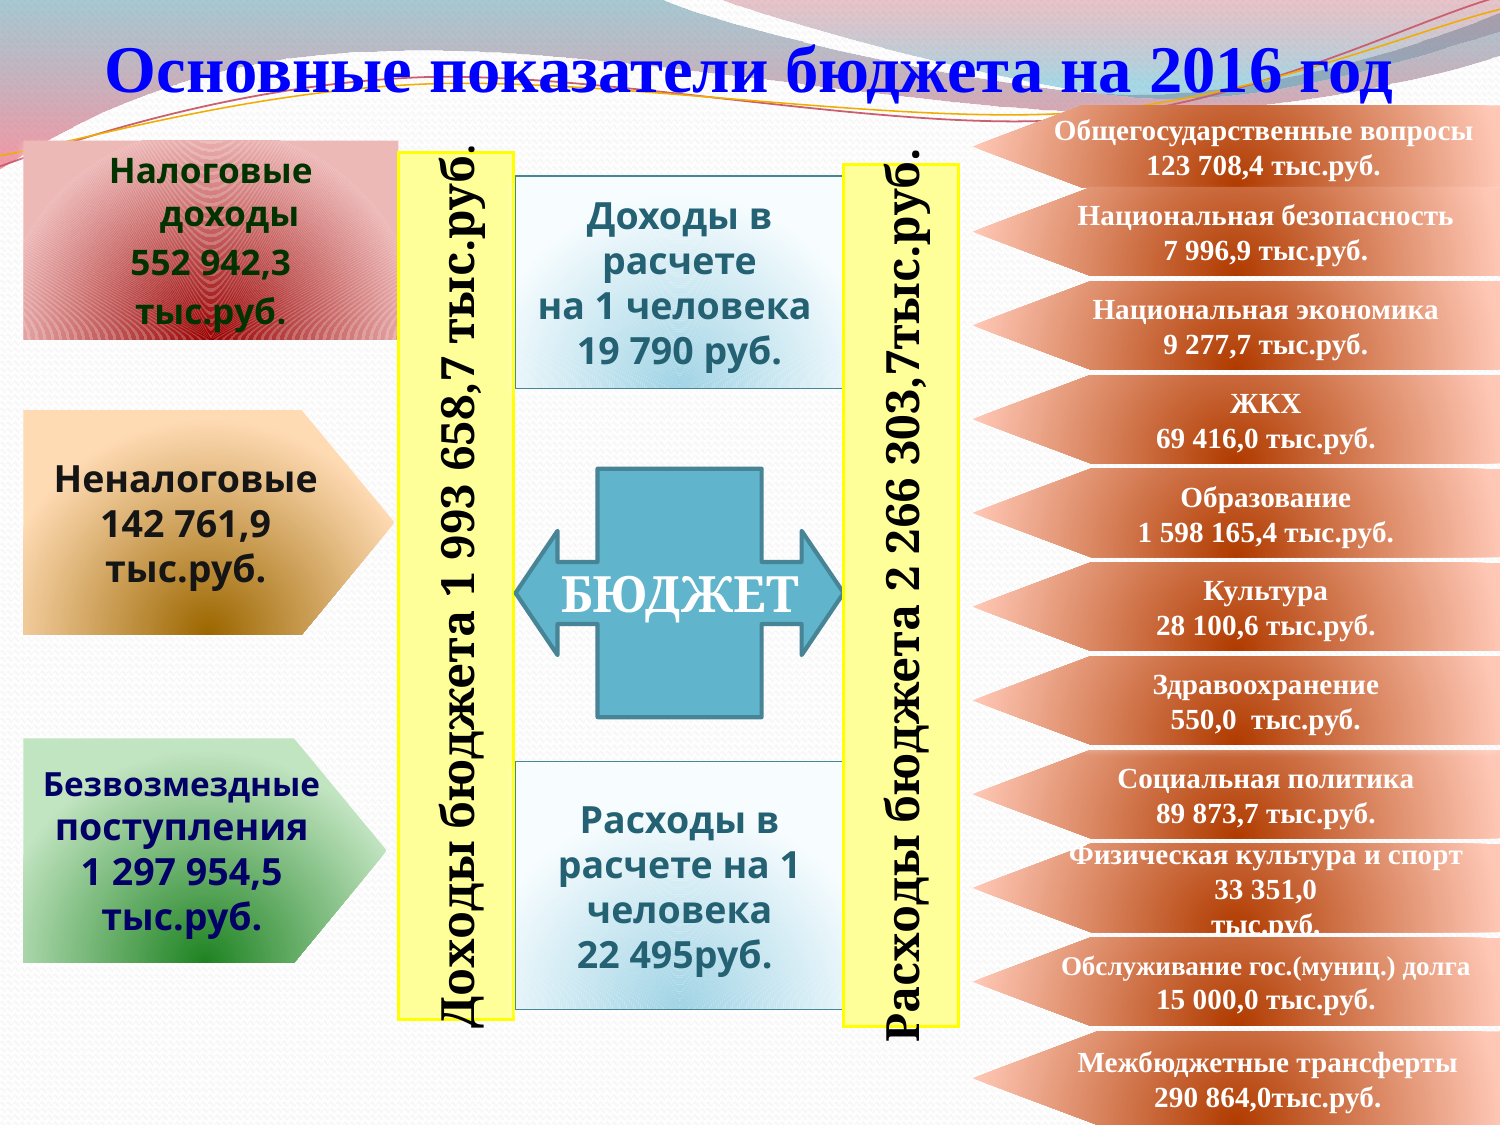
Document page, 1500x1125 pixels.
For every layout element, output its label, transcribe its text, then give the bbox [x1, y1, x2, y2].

text_box Расходы бюджета 2 266 303,7тыс.руб. [843, 164, 959, 1027]
text_box БЮДЖЕТ [513, 466, 843, 720]
text_box Физическая культура и спорт 33 351,0 тыс.руб. [972, 843, 1500, 933]
table_cell ОБЕСПЕЧЕНИЕ ОБЩЕСТВЕННОГО ПОРЯДКА И ПРОТИВОДЕЙСТВИЕ ПРЕСТУПНОСТИ [508, 177, 514, 398]
text_box Обслуживание гос.(муниц.) долга 15 000,0 тыс.руб. [972, 937, 1500, 1026]
text_box Безвозмездные поступления 1 297 954,5 тыс.руб. [23, 738, 387, 963]
text_box Национальная безопасность 7 996,9 тыс.руб. [972, 187, 1500, 276]
text_box Межбюджетные трансферты 290 864,0тыс.руб. [972, 1031, 1500, 1125]
text_box Национальная экономика 9 277,7 тыс.руб. . [972, 281, 1500, 370]
table_cell ОБЕСПЕЧЕНИЕ ОБЩЕСТВЕННОГО ПОРЯДКА И ПРОТИВОДЕЙСТВИЕ ПРЕСТУПНОСТИ [508, 763, 514, 1020]
text_box Культура 28 100,6 тыс.руб. [972, 562, 1500, 651]
list Налоговые доходы 552 942,3 тыс.руб. [23, 140, 399, 340]
text_box Расходы в расчете на 1 человека 22 495руб. [515, 761, 843, 1010]
text_box Общегосударственные вопросы 123 708,4 тыс.руб. [972, 105, 1500, 188]
text_box Здравоохранение 550,0 тыс.руб. [972, 656, 1500, 745]
text_box Социальная политика 89 873,7 тыс.руб. [972, 754, 1500, 839]
text_box Доходы бюджета 1 993 658,7 тыс.руб. [398, 152, 514, 1020]
text_box ЖКХ 69 416,0 тыс.руб. [972, 375, 1500, 464]
text_box Неналоговые 142 761,9 тыс.руб. [23, 410, 395, 635]
title Основные показатели бюджета на 2016 год [0, 0, 1500, 106]
text_box Доходы в расчете на 1 человека 19 790 руб. [515, 175, 843, 389]
table_cell 1 527 160,0 [1081, 751, 1500, 757]
text_box Образование 1 598 165,4 тыс.руб. [972, 468, 1500, 558]
